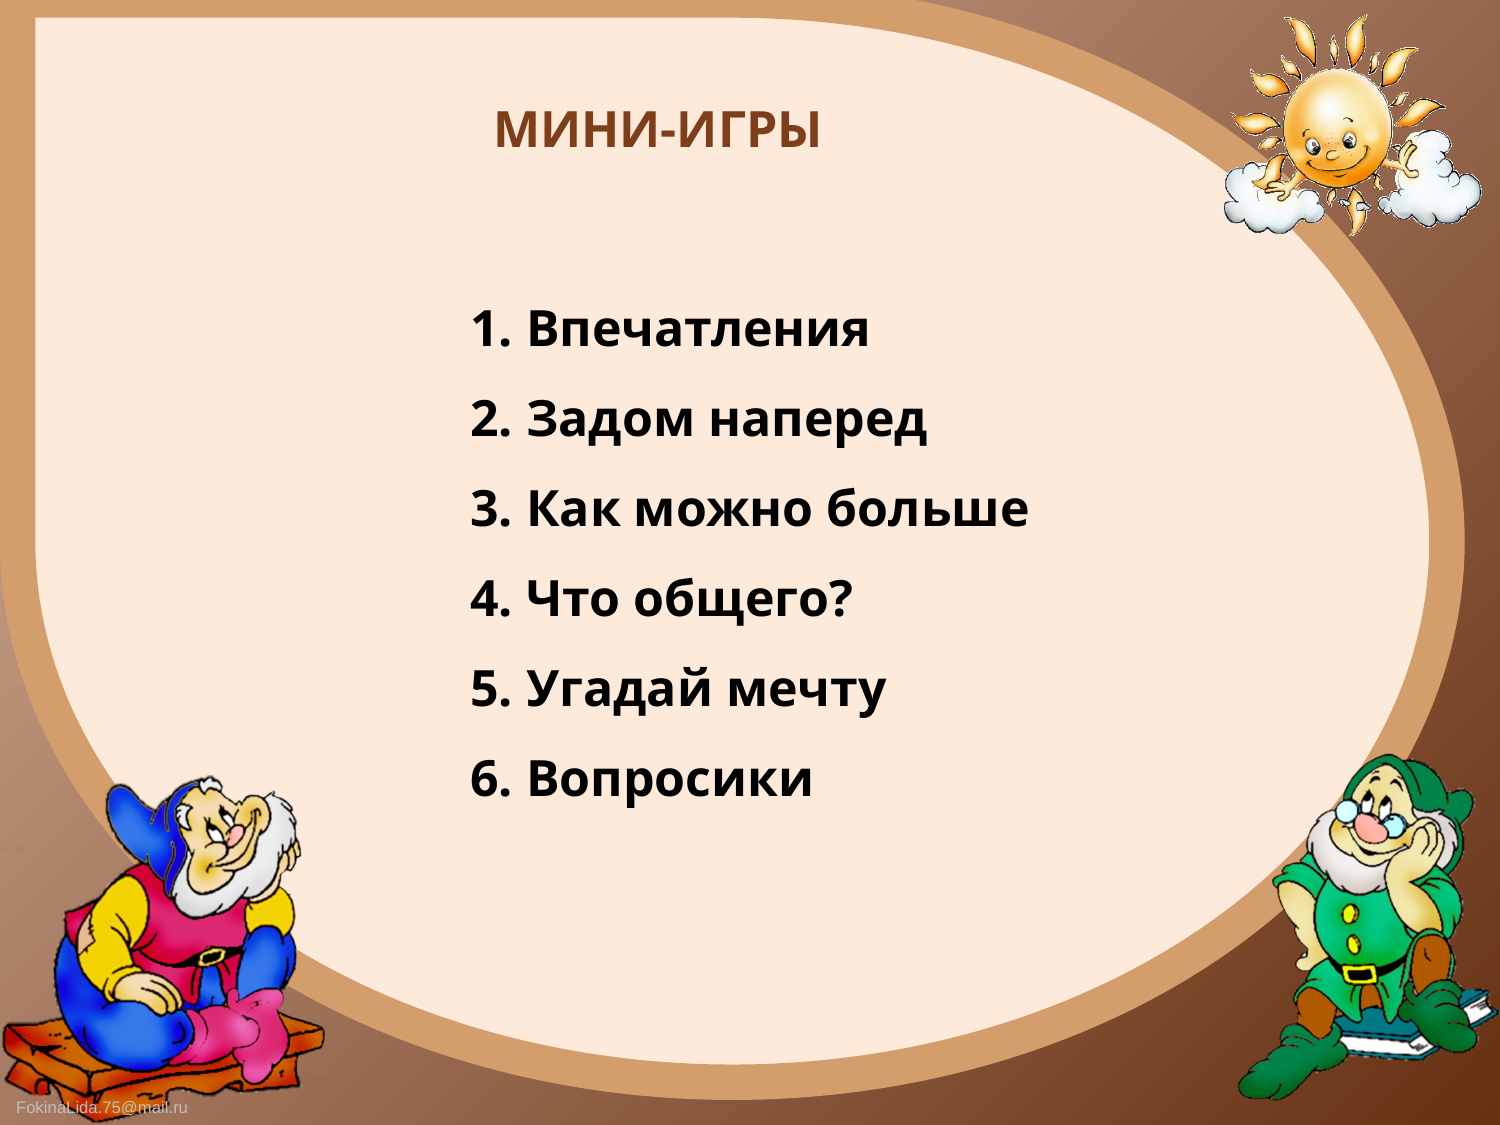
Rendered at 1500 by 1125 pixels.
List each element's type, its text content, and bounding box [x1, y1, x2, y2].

picture [1236, 751, 1500, 1101]
picture [1214, 0, 1500, 244]
text_box Впечатления Задом наперед Как можно больше Что общего? Угадай мечту Вопросики [455, 259, 1045, 875]
picture [0, 775, 327, 1125]
text_box МИНИ-ИГРЫ [478, 89, 963, 165]
